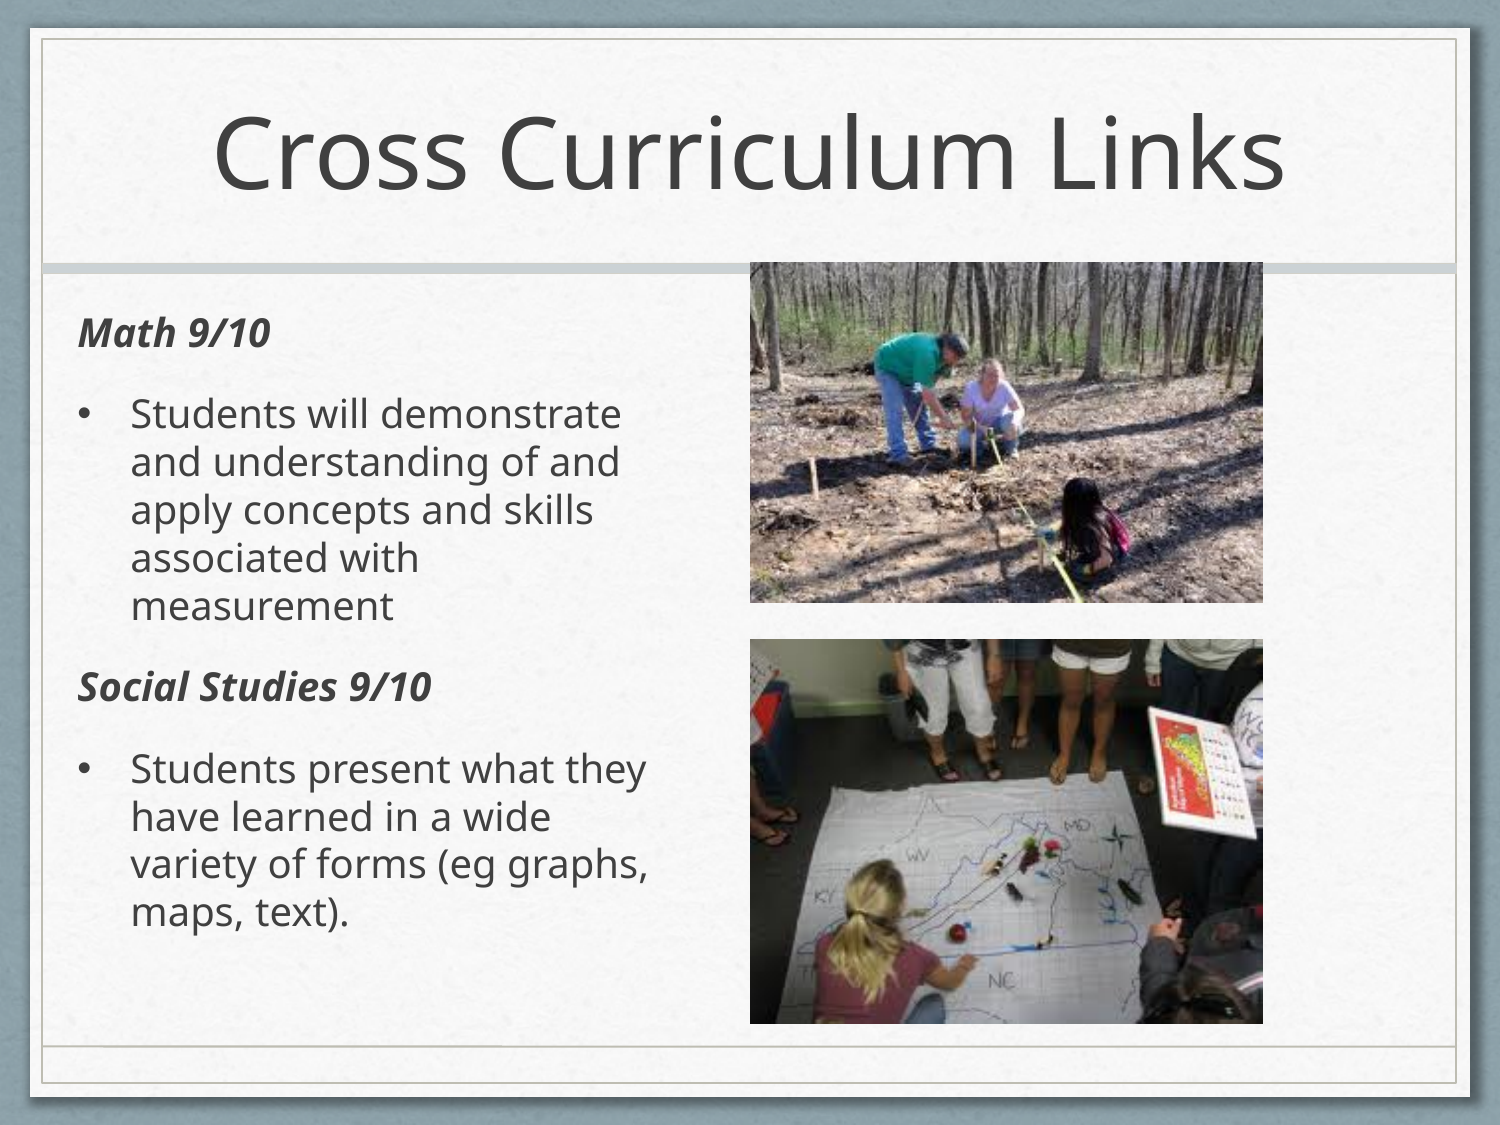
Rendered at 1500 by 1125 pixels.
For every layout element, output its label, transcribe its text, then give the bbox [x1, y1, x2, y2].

title Cross Curriculum Links [147, 40, 1353, 260]
picture [30, 28, 1470, 1097]
list Math 9/10 Students will demonstrate and understanding of and apply concepts and skills associated with measurement Social Studies 9/10 Students present what they have learned in a wide variety of forms (eg graphs, maps, text). [62, 299, 703, 945]
